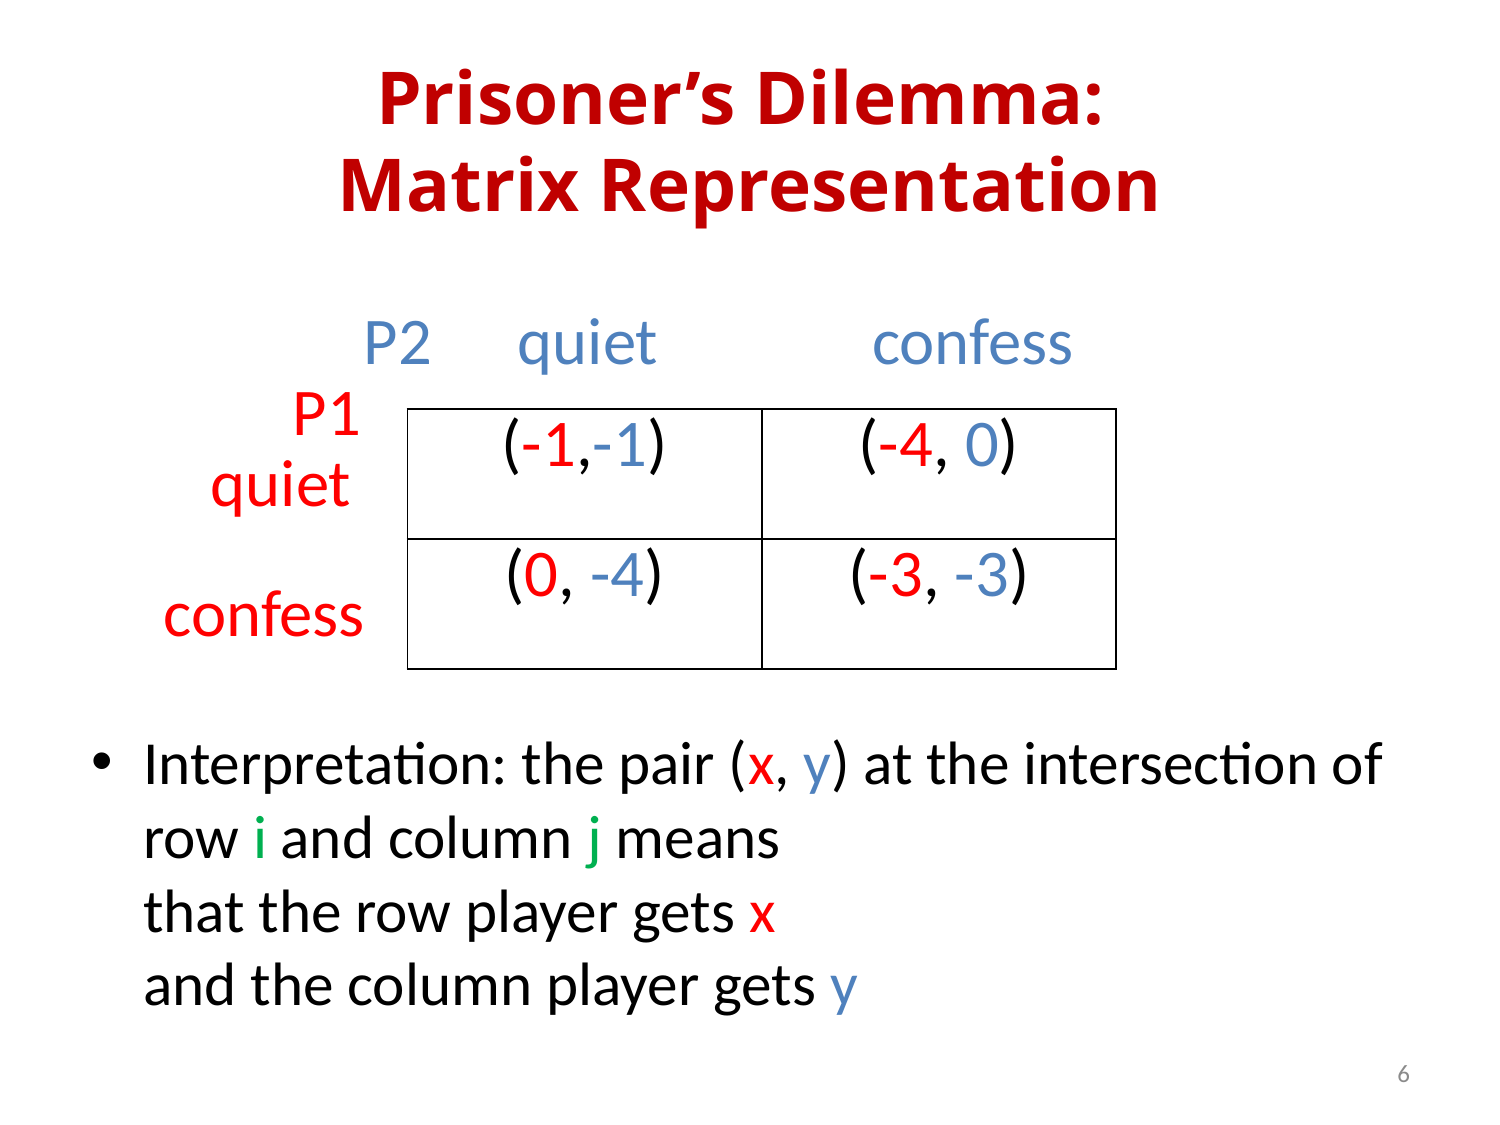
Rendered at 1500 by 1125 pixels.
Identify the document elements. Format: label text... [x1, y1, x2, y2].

title Prisoner’s Dilemma: Matrix Representation [75, 45, 1425, 233]
text_box confess [148, 562, 380, 658]
text_box confess [857, 290, 1089, 386]
text_box quiet [503, 290, 674, 386]
text_box Interpretation: the pair (x, y) at the intersection of row i and column j means that the row player gets x and the column player gets y [76, 715, 1427, 1029]
text_box P2 [348, 290, 447, 386]
table_cell (-3, -3) [763, 540, 1115, 668]
text_box quiet [196, 432, 366, 528]
table_cell (0, -4) [408, 540, 761, 668]
text_box P1 [278, 361, 377, 457]
slide_number 6 [1074, 1042, 1425, 1103]
table_header (-4, 0) [763, 410, 1115, 538]
table_header (-1,-1) [408, 410, 761, 538]
